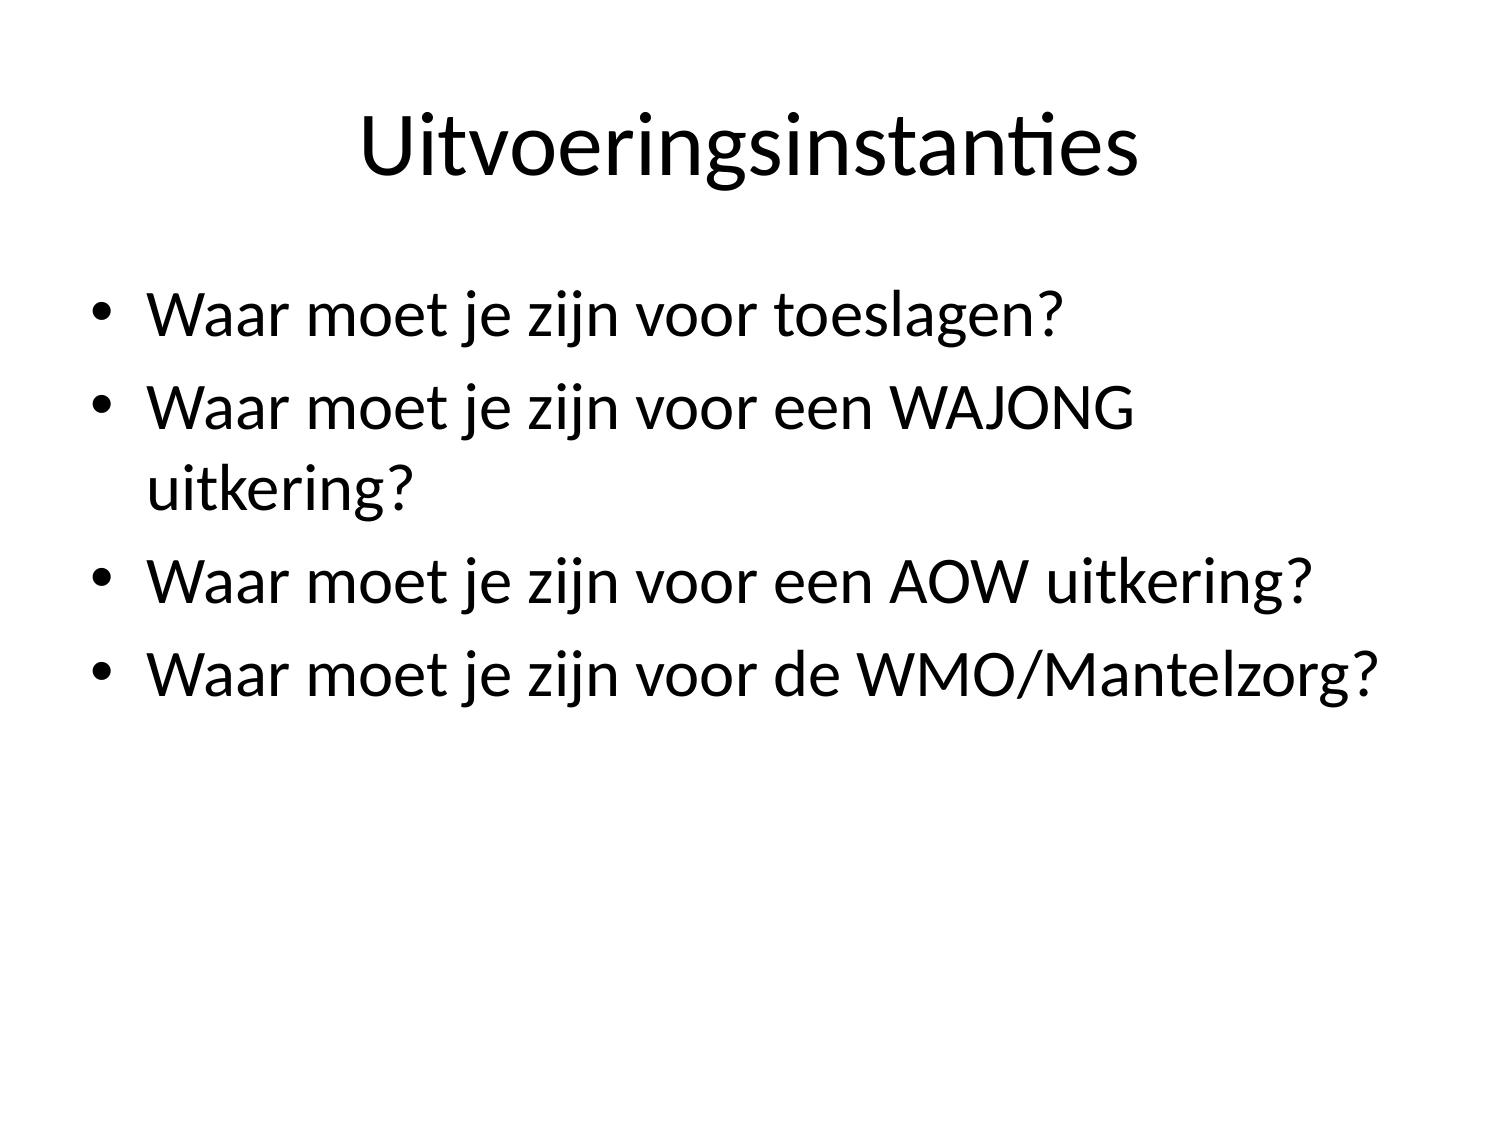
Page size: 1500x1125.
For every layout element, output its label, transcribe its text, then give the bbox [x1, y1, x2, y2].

title Uitvoeringsinstanties [75, 45, 1425, 233]
list Waar moet je zijn voor toeslagen? Waar moet je zijn voor een WAJONG uitkering? Waar moet je zijn voor een AOW uitkering? Waar moet je zijn voor de WMO/Mantelzorg? [75, 262, 1425, 1005]
